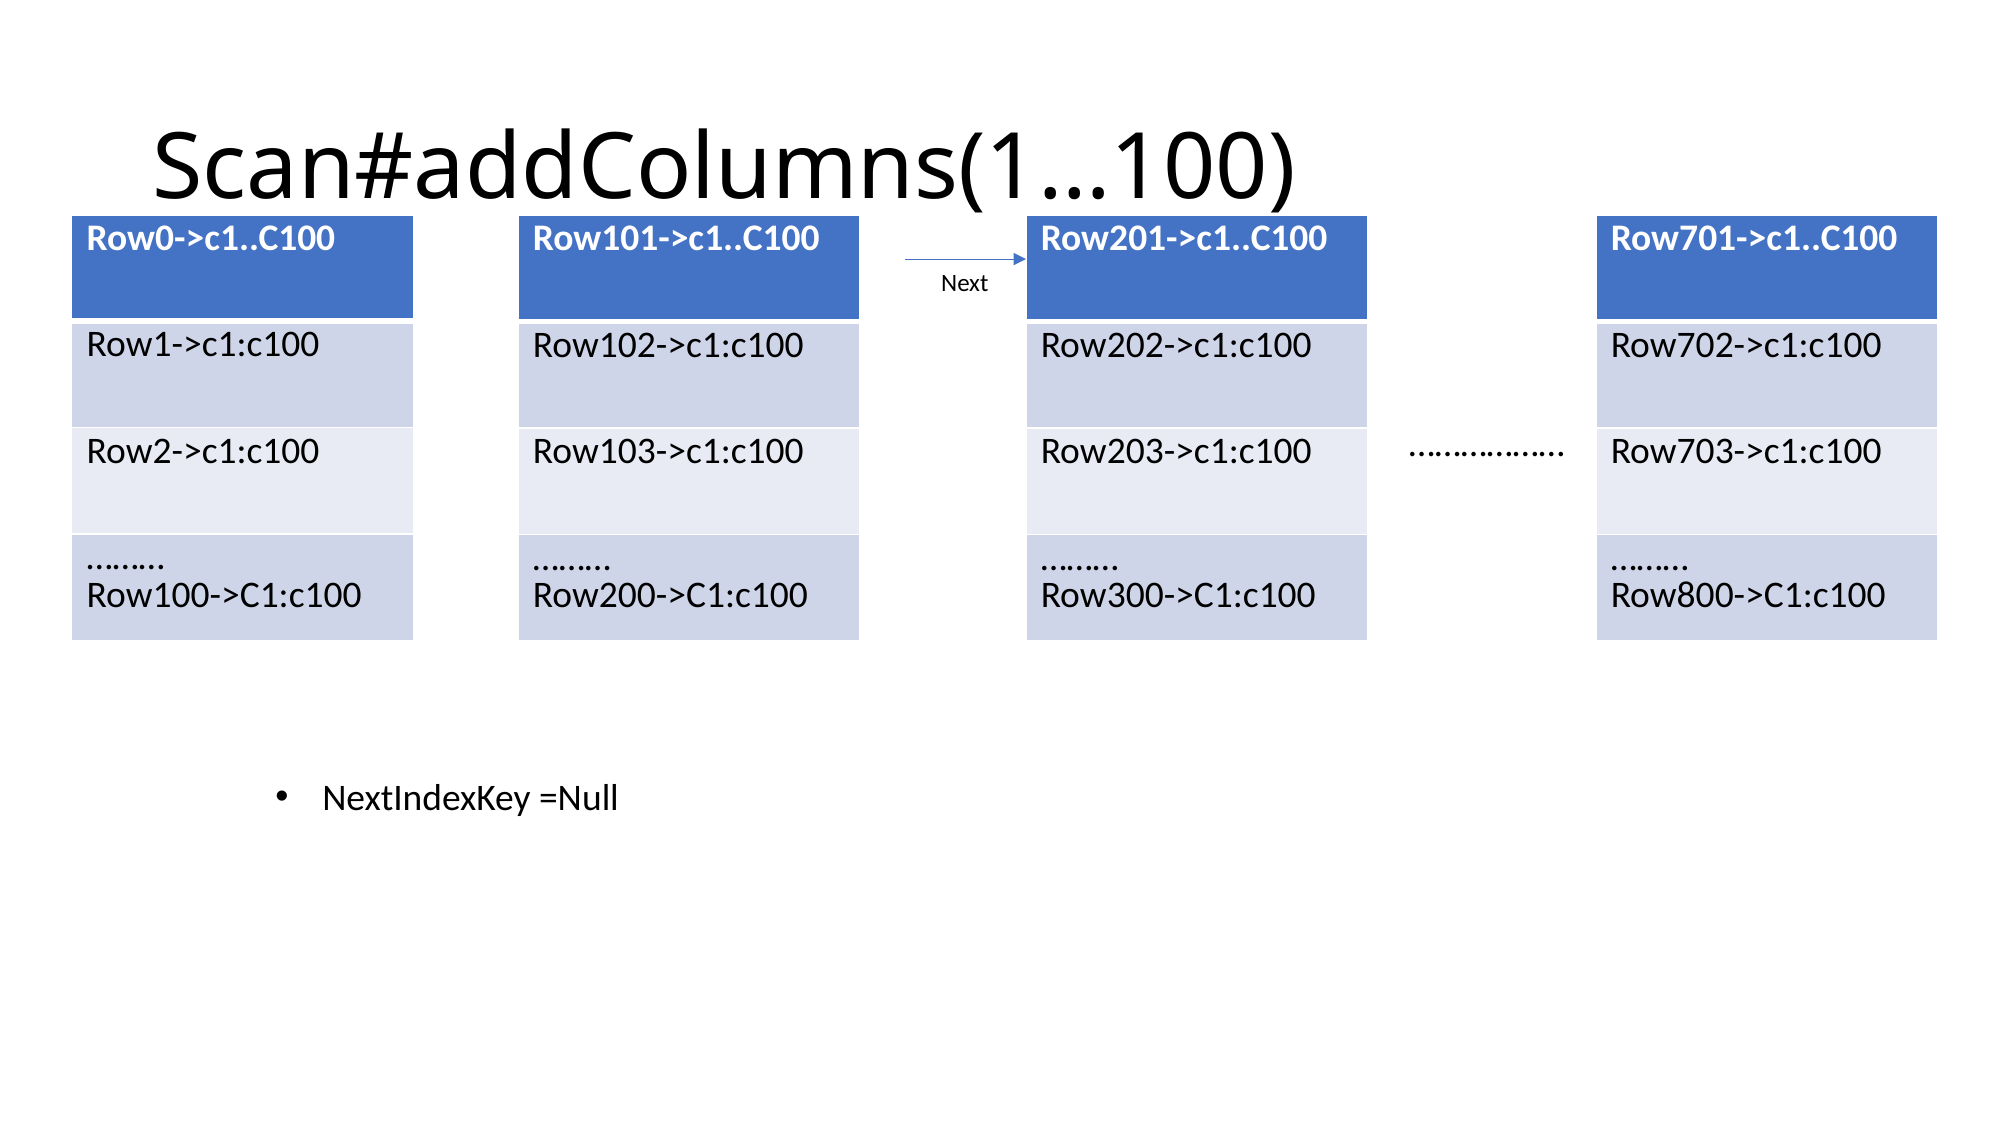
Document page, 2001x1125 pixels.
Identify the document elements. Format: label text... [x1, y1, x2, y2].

table_header Row101->c1..C100 [519, 216, 859, 319]
table_cell Row203->c1:c100 [1027, 429, 1367, 534]
table_header Row701->c1..C100 [1597, 216, 1937, 319]
table_cell Row1->c1:c100 [72, 324, 413, 427]
table_header Row201->c1..C100 [1027, 216, 1367, 319]
table_cell ……… Row300->C1:c100 [1027, 535, 1367, 640]
table_cell ……… Row100->C1:c100 [72, 535, 413, 640]
table_cell Row103->c1:c100 [519, 429, 859, 534]
table_cell Row702->c1:c100 [1597, 324, 1937, 427]
table_cell Row202->c1:c100 [1027, 324, 1367, 427]
text_box Next [926, 260, 1006, 304]
text_box NextIndexKey =Null [260, 765, 945, 916]
table_cell ……… Row200->C1:c100 [519, 535, 859, 640]
table_cell Row703->c1:c100 [1597, 429, 1937, 534]
table_cell Row102->c1:c100 [519, 324, 859, 427]
table_cell ……… Row800->C1:c100 [1597, 535, 1937, 640]
table_header Row0->c1..C100 [72, 216, 413, 318]
title Scan#addColumns(1…100) [137, 59, 1863, 278]
text_box ……………… [1394, 411, 1641, 472]
table_cell Row2->c1:c100 [72, 428, 413, 533]
